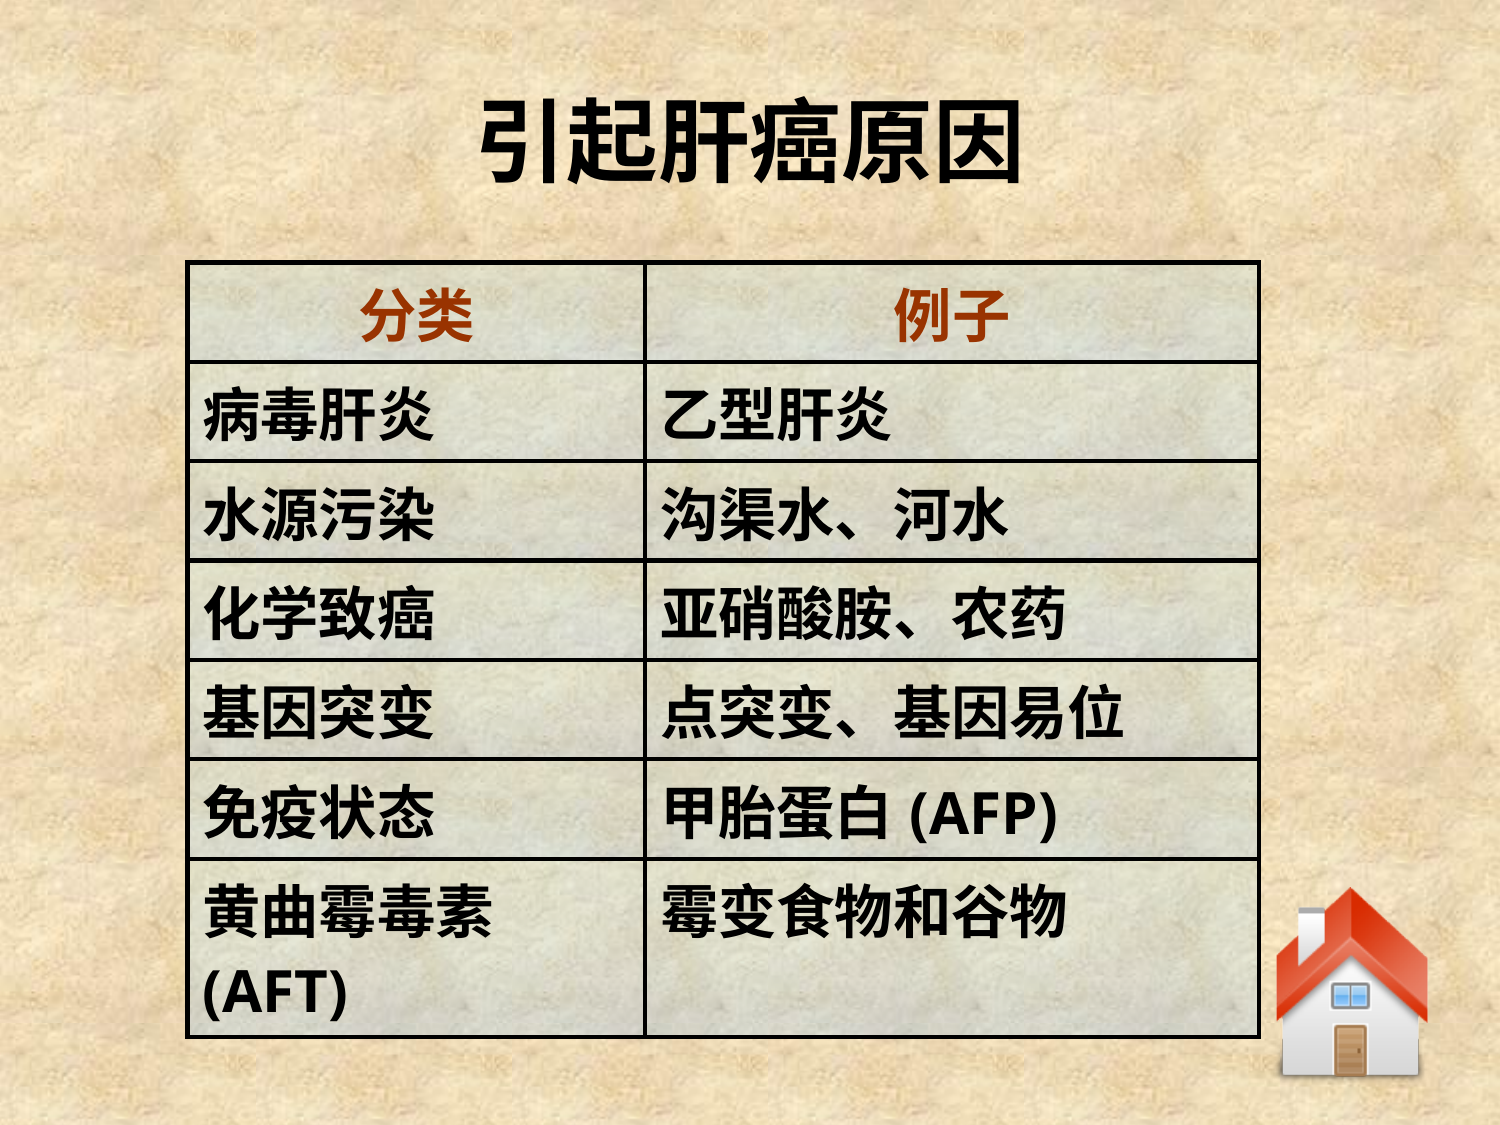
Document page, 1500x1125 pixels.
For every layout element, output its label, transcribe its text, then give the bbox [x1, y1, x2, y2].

title 引起肝癌原因 [74, 44, 1426, 233]
table_cell 水源污染 [190, 463, 643, 558]
table_cell 化学致癌 [190, 563, 643, 658]
table_cell 基因突变 [190, 662, 643, 757]
table_cell 乙型肝炎 [647, 364, 1257, 459]
table_cell 霉变食物和谷物 [647, 861, 1257, 1035]
table_header 例子 [647, 265, 1257, 360]
table_cell 黄曲霉毒素(AFT) [190, 861, 643, 1035]
table_cell 点突变、基因易位 [647, 662, 1257, 757]
table_header 分类 [190, 265, 643, 360]
table_cell 亚硝酸胺、农药 [647, 563, 1257, 658]
table_cell 甲胎蛋白(AFP) [647, 761, 1257, 857]
table_cell 沟渠水、河水 [647, 463, 1257, 558]
picture [0, 0, 1500, 1125]
table_cell 病毒肝炎 [190, 364, 643, 459]
table_cell 免疫状态 [190, 761, 643, 857]
